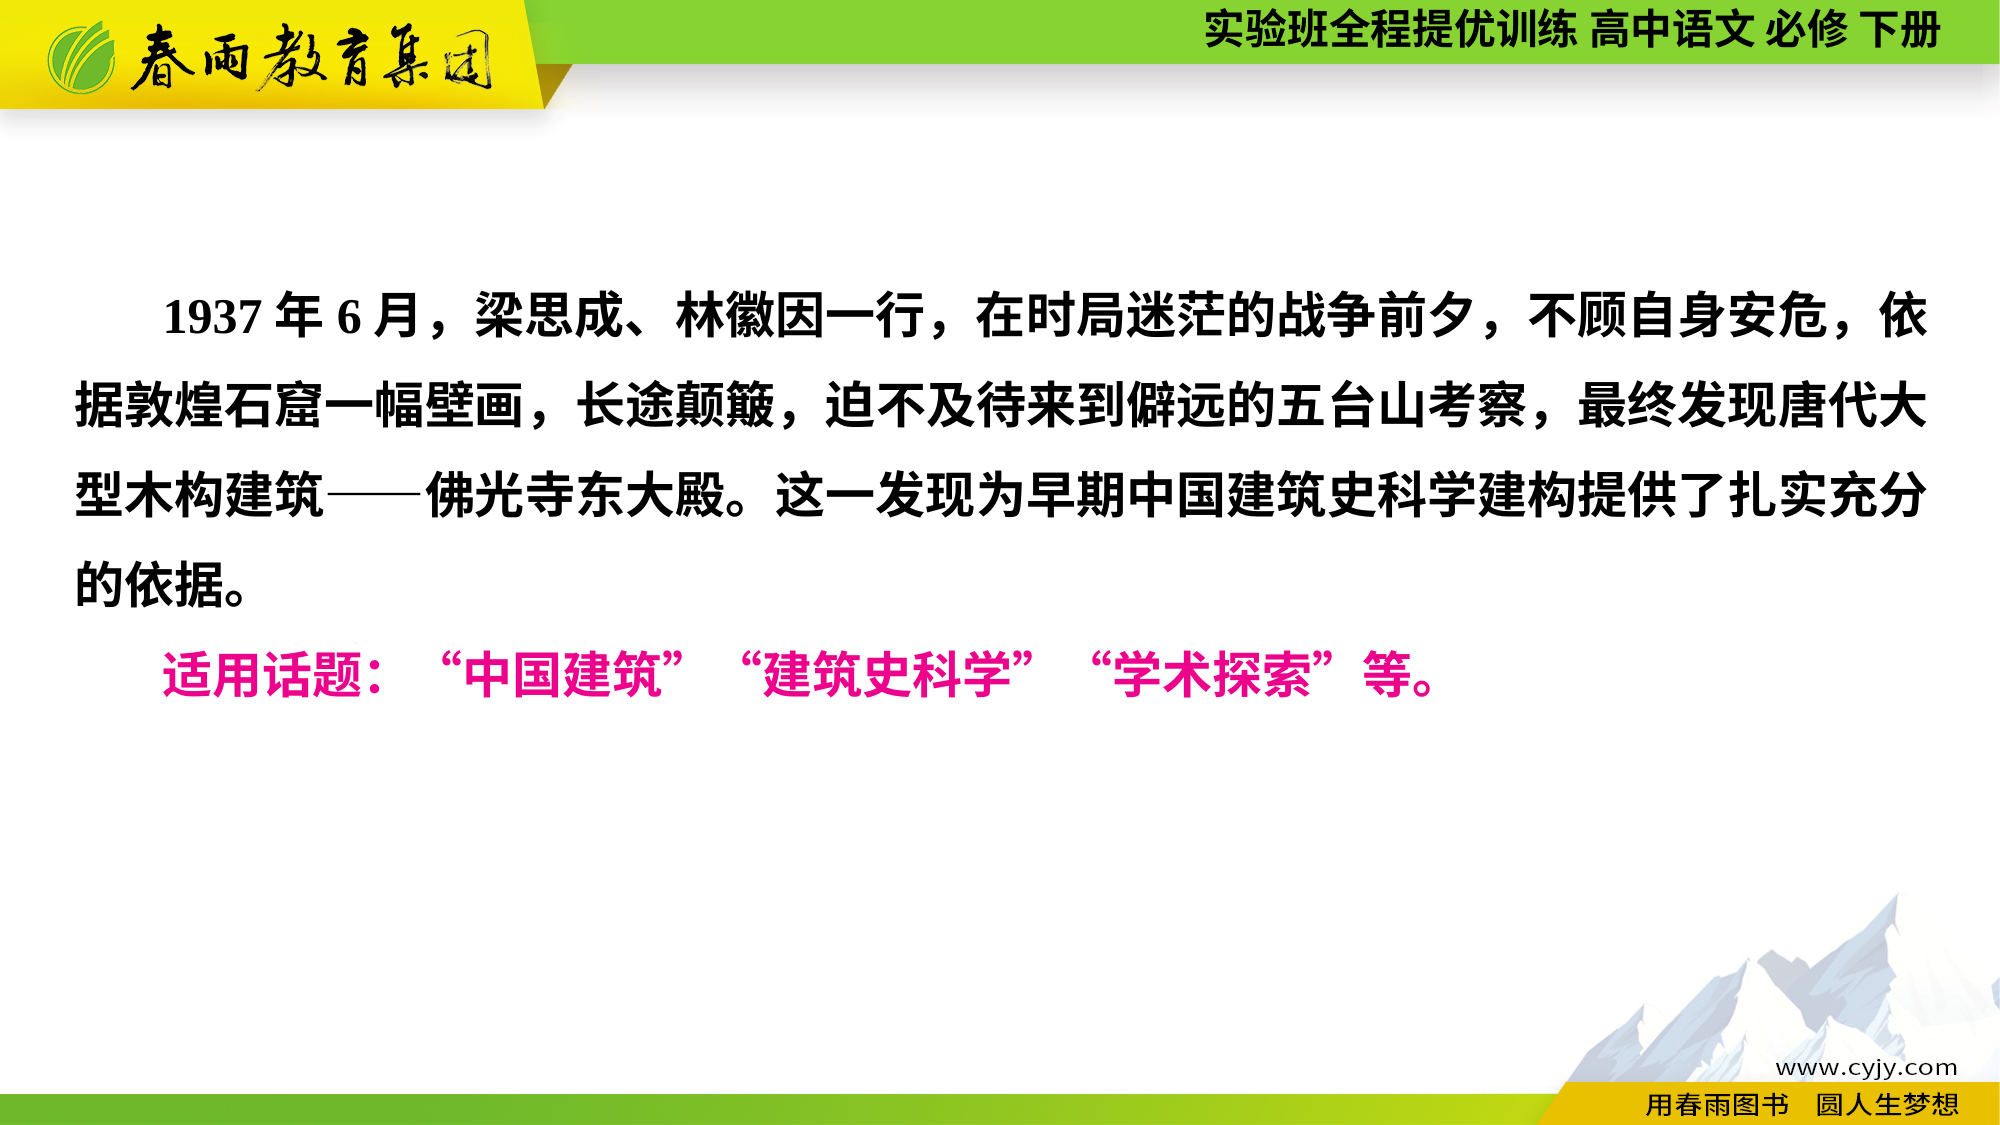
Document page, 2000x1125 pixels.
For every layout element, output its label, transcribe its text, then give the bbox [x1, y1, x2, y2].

picture [0, 0, 2000, 1125]
list 1937年6月，梁思成、林徽因一行，在时局迷茫的战争前夕，不顾自身安危，依据敦煌石窟一幅壁画，长途颠簸，迫不及待来到僻远的五台山考察，最终发现唐代大型木构建筑——佛光寺东大殿。这一发现为早期中国建筑史科学建构提供了扎实充分的依据。 适用话题：“中国建筑”“建筑史科学”“学术探索”等。 [59, 246, 1944, 705]
